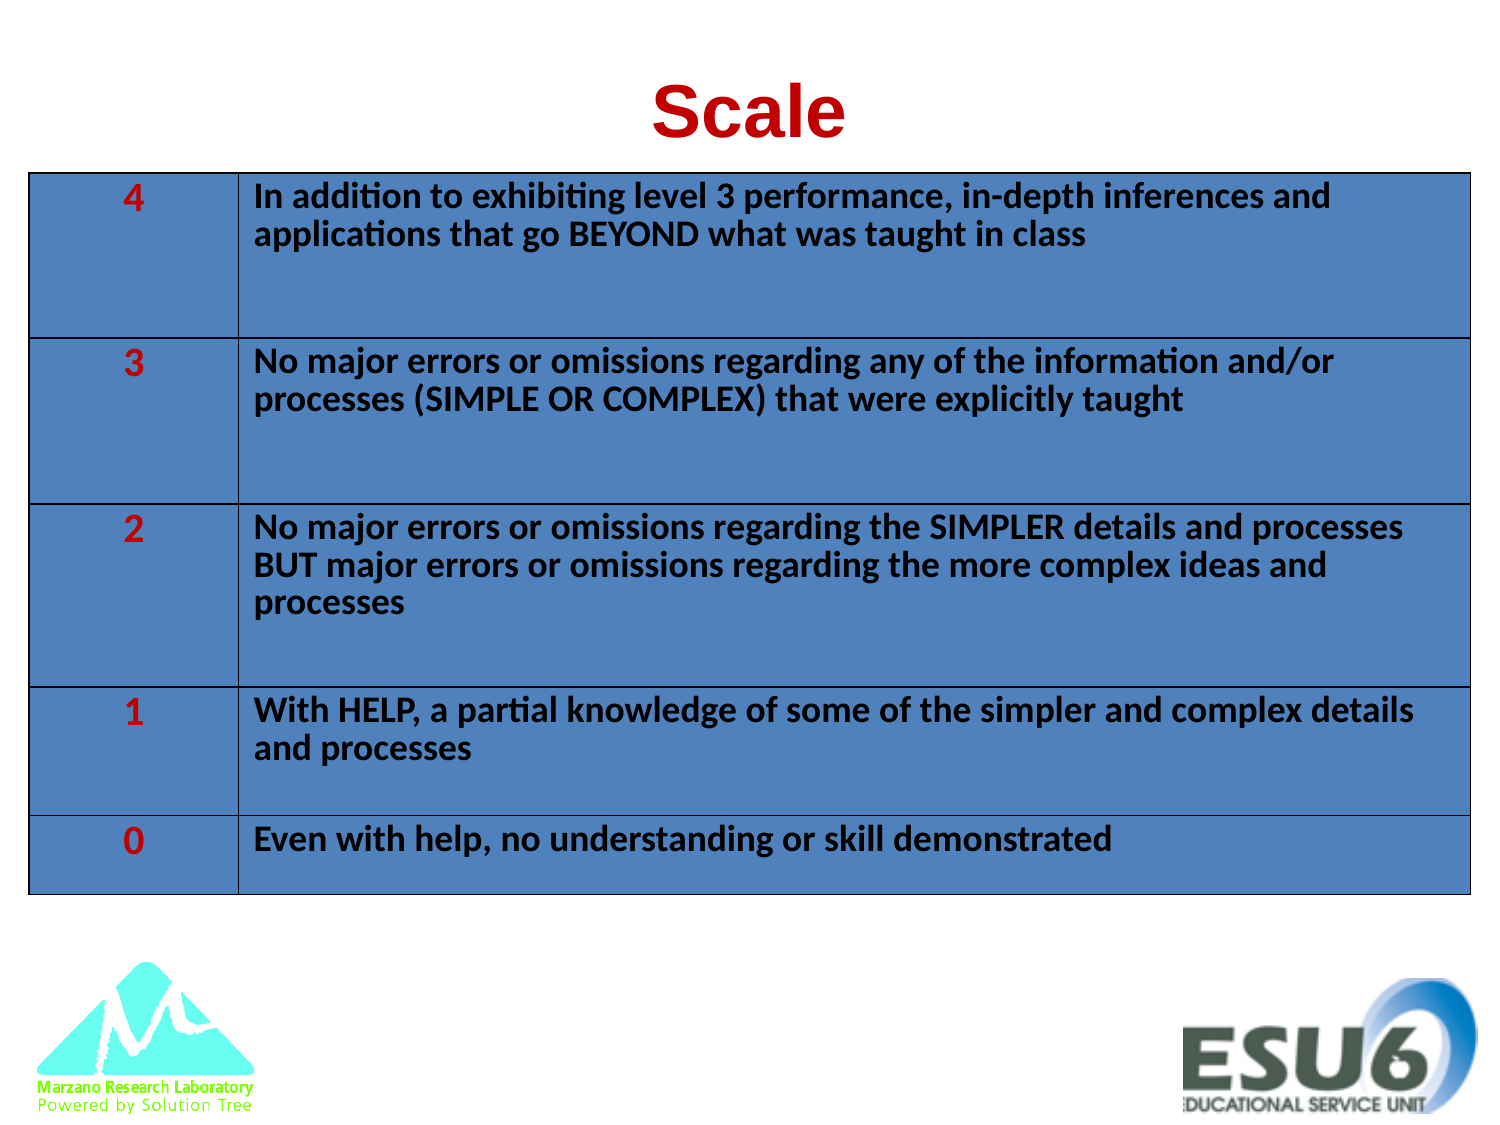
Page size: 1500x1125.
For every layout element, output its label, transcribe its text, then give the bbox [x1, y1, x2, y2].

table_header In addition to exhibiting level 3 performance, in-depth inferences and applications that go BEYOND what was taught in class [239, 174, 1470, 337]
table_cell 1 [30, 688, 238, 815]
picture [1183, 978, 1478, 1114]
table_cell 2 [30, 505, 238, 686]
text_box Scale [147, 54, 1353, 160]
table_cell 0 [30, 816, 238, 894]
picture [37, 962, 254, 1114]
table_cell 3 [30, 339, 238, 503]
table_header 4 [30, 174, 238, 337]
table_cell With HELP, a partial knowledge of some of the simpler and complex details and processes [239, 688, 1470, 815]
table_cell No major errors or omissions regarding any of the information and/or processes (SIMPLE OR COMPLEX) that were explicitly taught [239, 339, 1470, 503]
table_cell Even with help, no understanding or skill demonstrated [239, 816, 1470, 894]
table_cell No major errors or omissions regarding the SIMPLER details and processes BUT major errors or omissions regarding the more complex ideas and processes [239, 505, 1470, 686]
